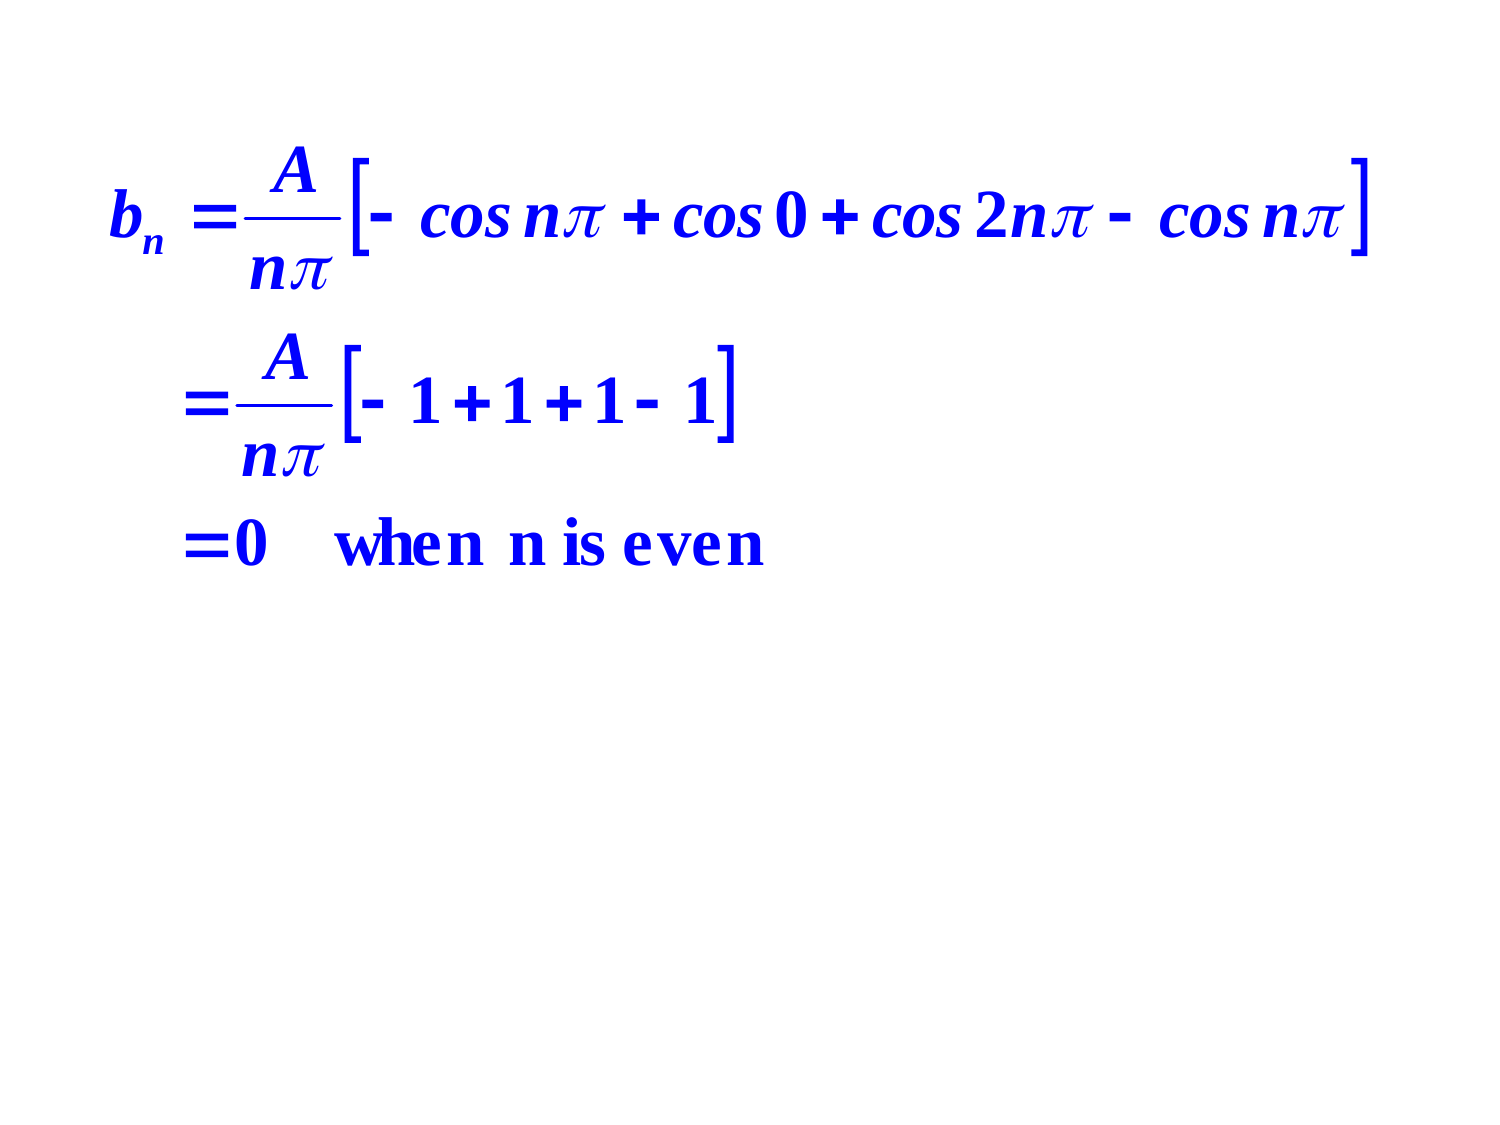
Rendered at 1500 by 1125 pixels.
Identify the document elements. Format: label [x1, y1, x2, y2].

text_box [99, 124, 1376, 592]
